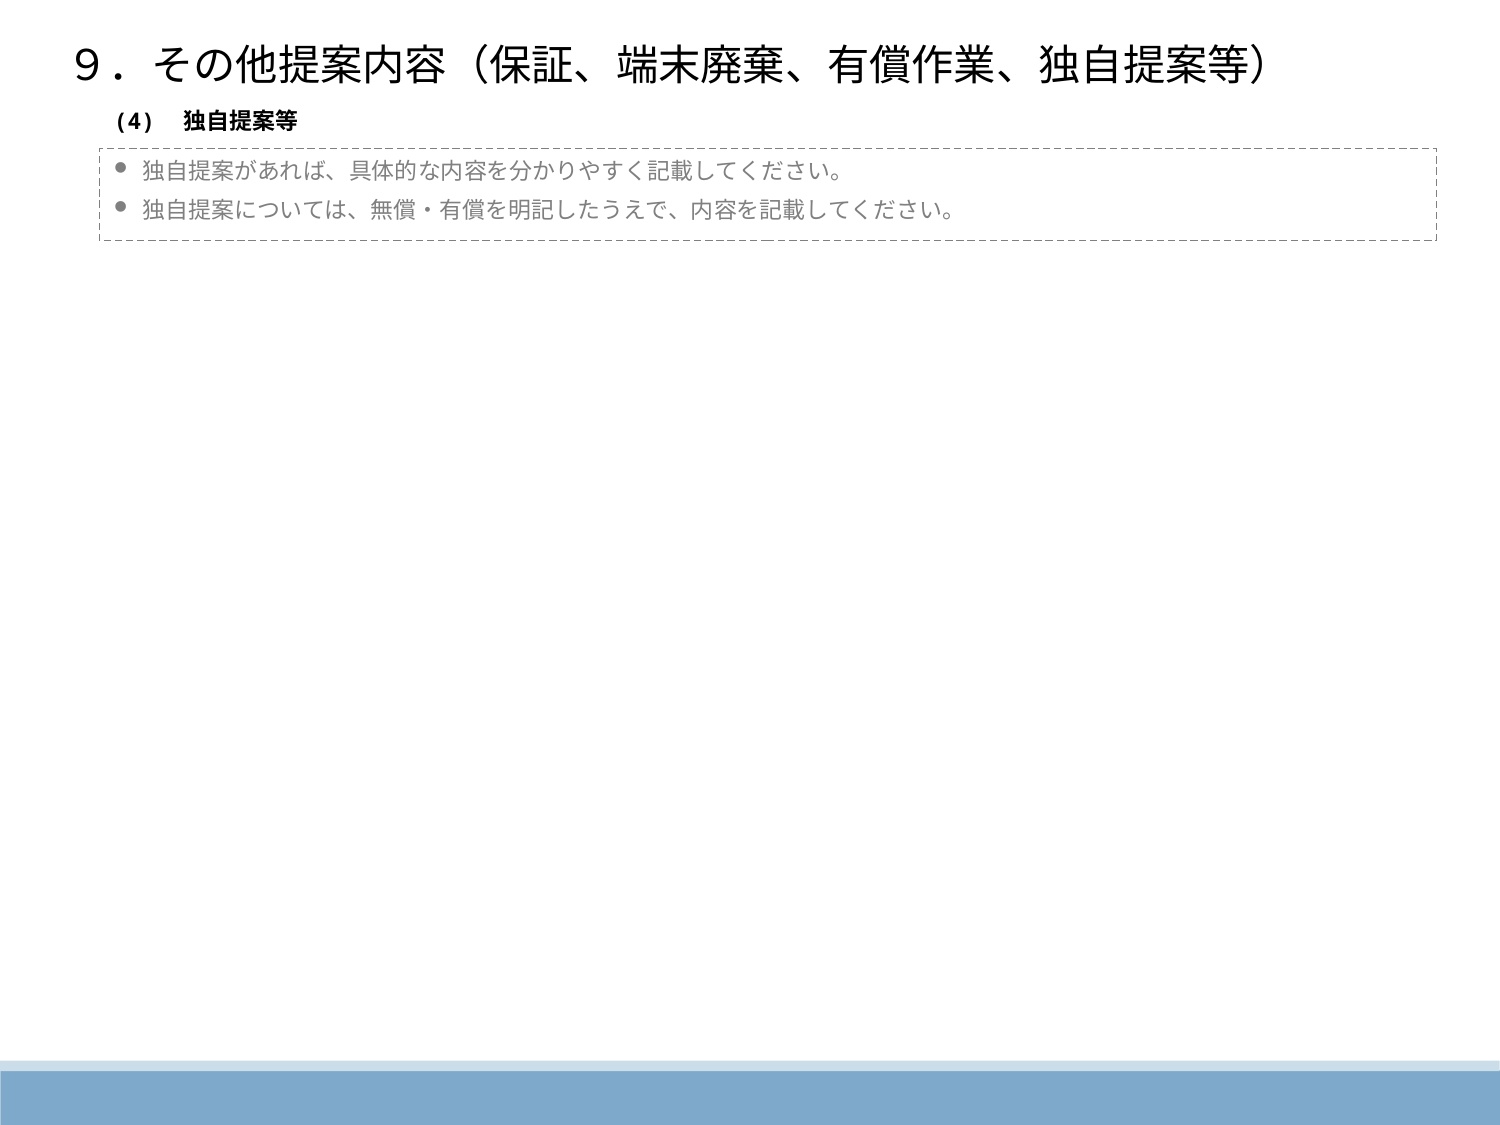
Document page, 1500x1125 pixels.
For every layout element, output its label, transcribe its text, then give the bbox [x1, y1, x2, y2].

text_box 独自提案があれば、具体的な内容を分かりやすく記載してください。 独自提案については、無償・有償を明記したうえで、内容を記載してください。 [99, 148, 1437, 241]
text_box ９．その他提案内容（保証、端末廃棄、有償作業、独自提案等） [52, 30, 1380, 96]
text_box (4) 独自提案等 [99, 99, 1437, 148]
